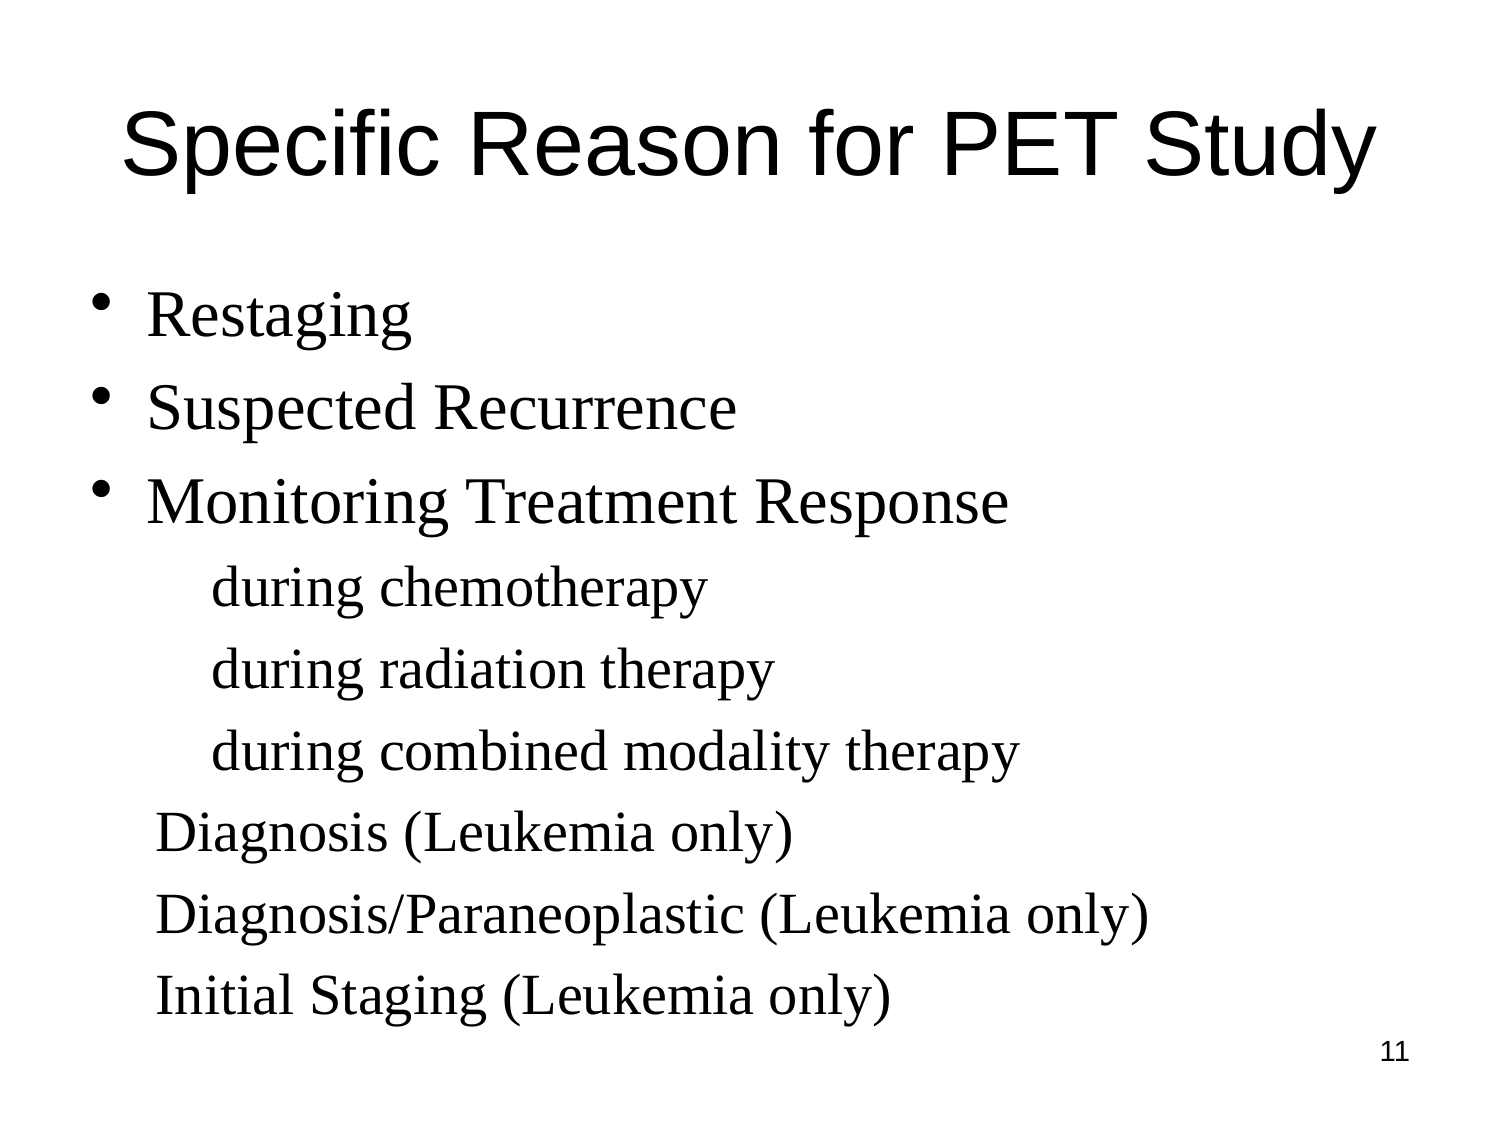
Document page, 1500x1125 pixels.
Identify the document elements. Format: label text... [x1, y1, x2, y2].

list Restaging Suspected Recurrence Monitoring Treatment Response during chemotherapy during radiation therapy during combined modality therapy Diagnosis (Leukemia only) Diagnosis/Paraneoplastic (Leukemia only) Initial Staging (Leukemia only) [74, 262, 1426, 1006]
slide_number 11 [1074, 1024, 1426, 1103]
title Specific Reason for PET Study [74, 44, 1426, 233]
